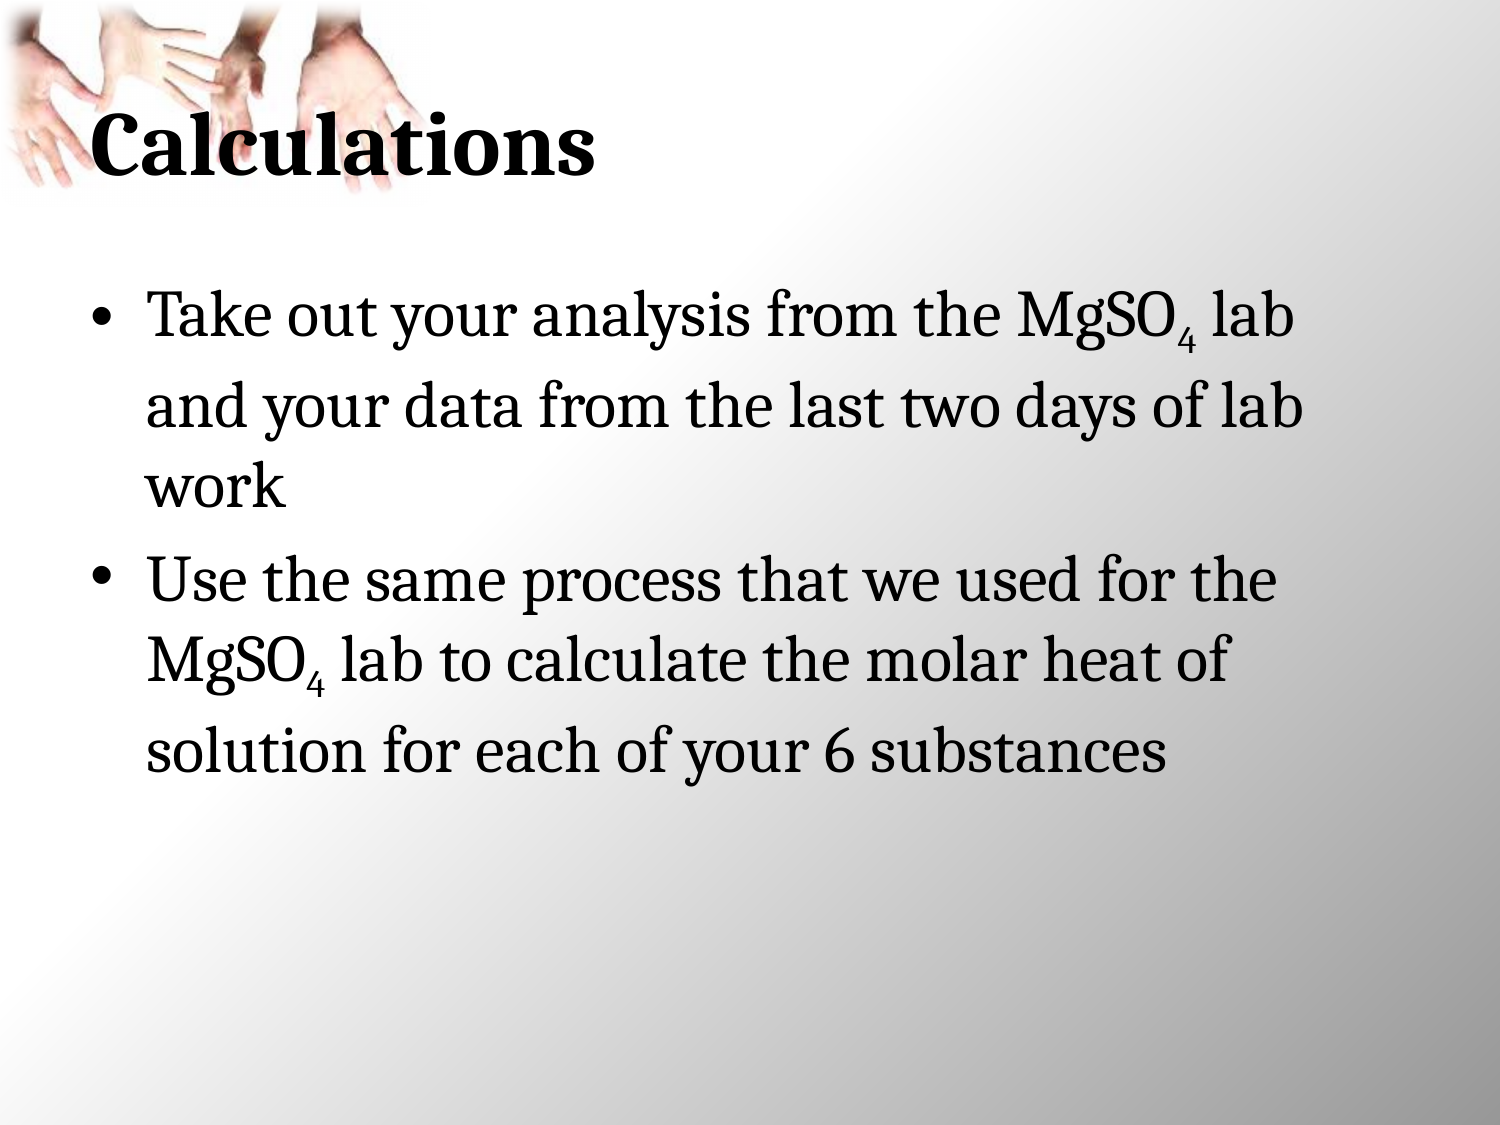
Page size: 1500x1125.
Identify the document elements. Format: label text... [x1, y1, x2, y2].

list Take out your analysis from the MgSO4 lab and your data from the last two days of lab work Use the same process that we used for the MgSO4 lab to calculate the molar heat of solution for each of your 6 substances [75, 262, 1425, 1005]
title Calculations [75, 45, 1425, 233]
picture [29, 29, 404, 179]
